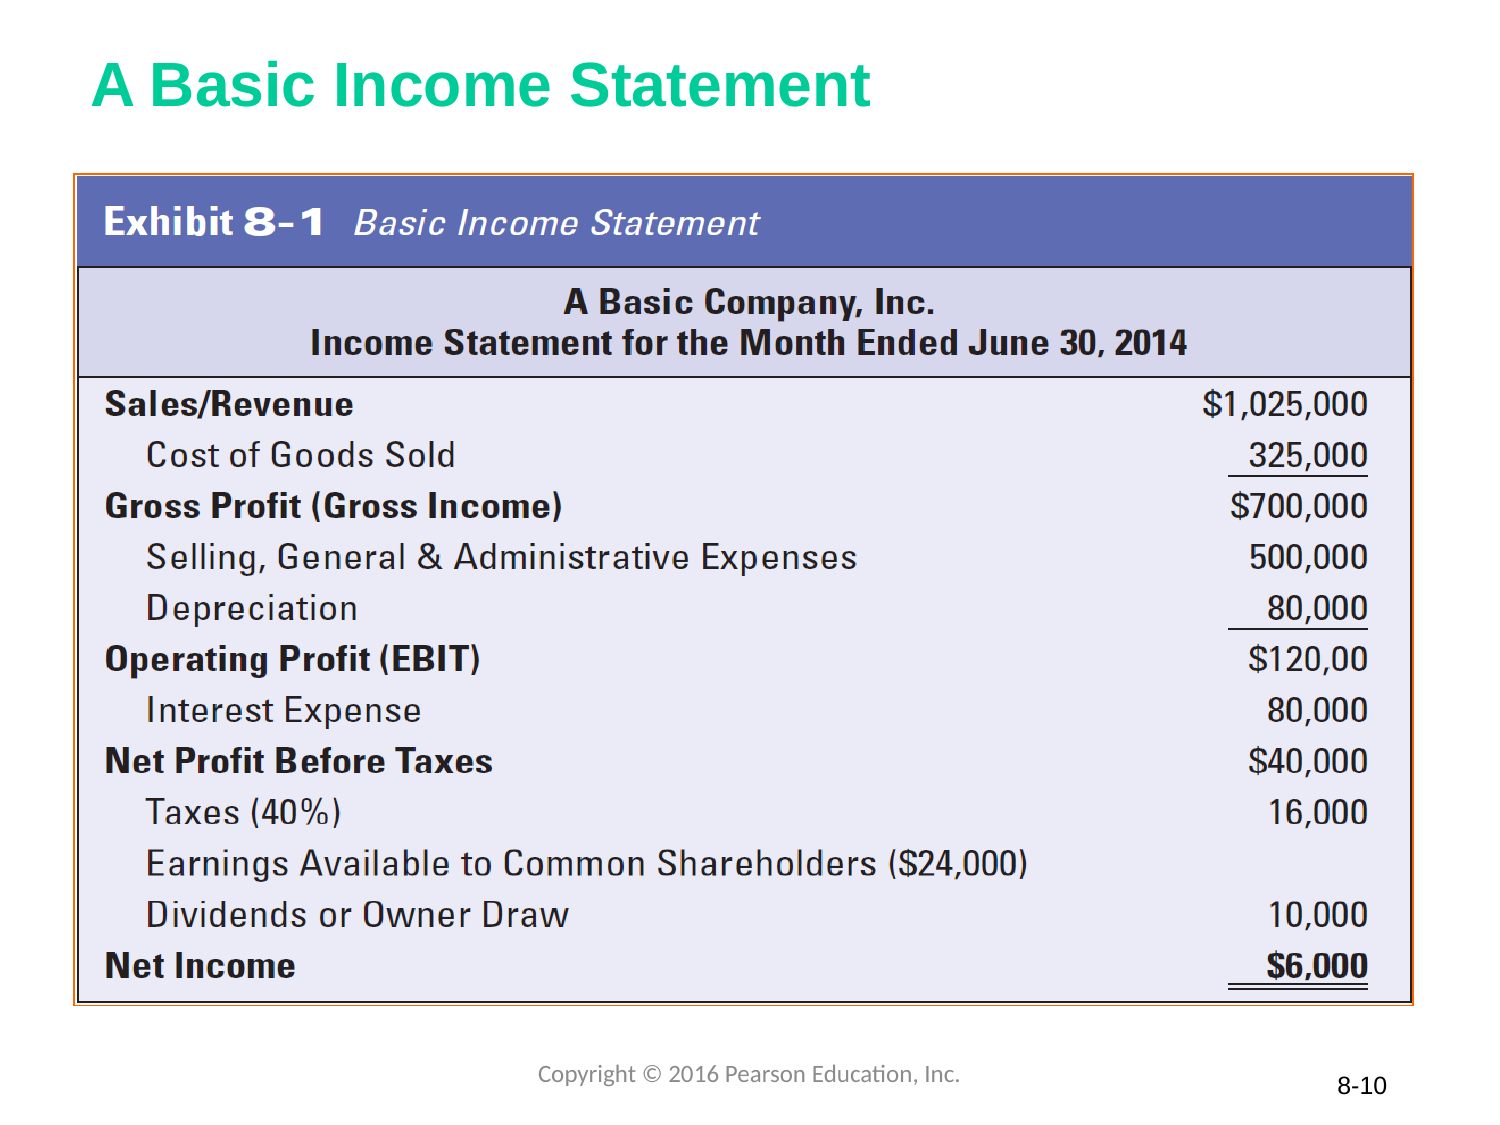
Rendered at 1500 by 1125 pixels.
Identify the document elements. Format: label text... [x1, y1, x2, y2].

footer Copyright © 2016 Pearson Education, Inc. [512, 1042, 988, 1103]
title A Basic Income Statement [75, 0, 1425, 175]
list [74, 174, 1413, 1006]
